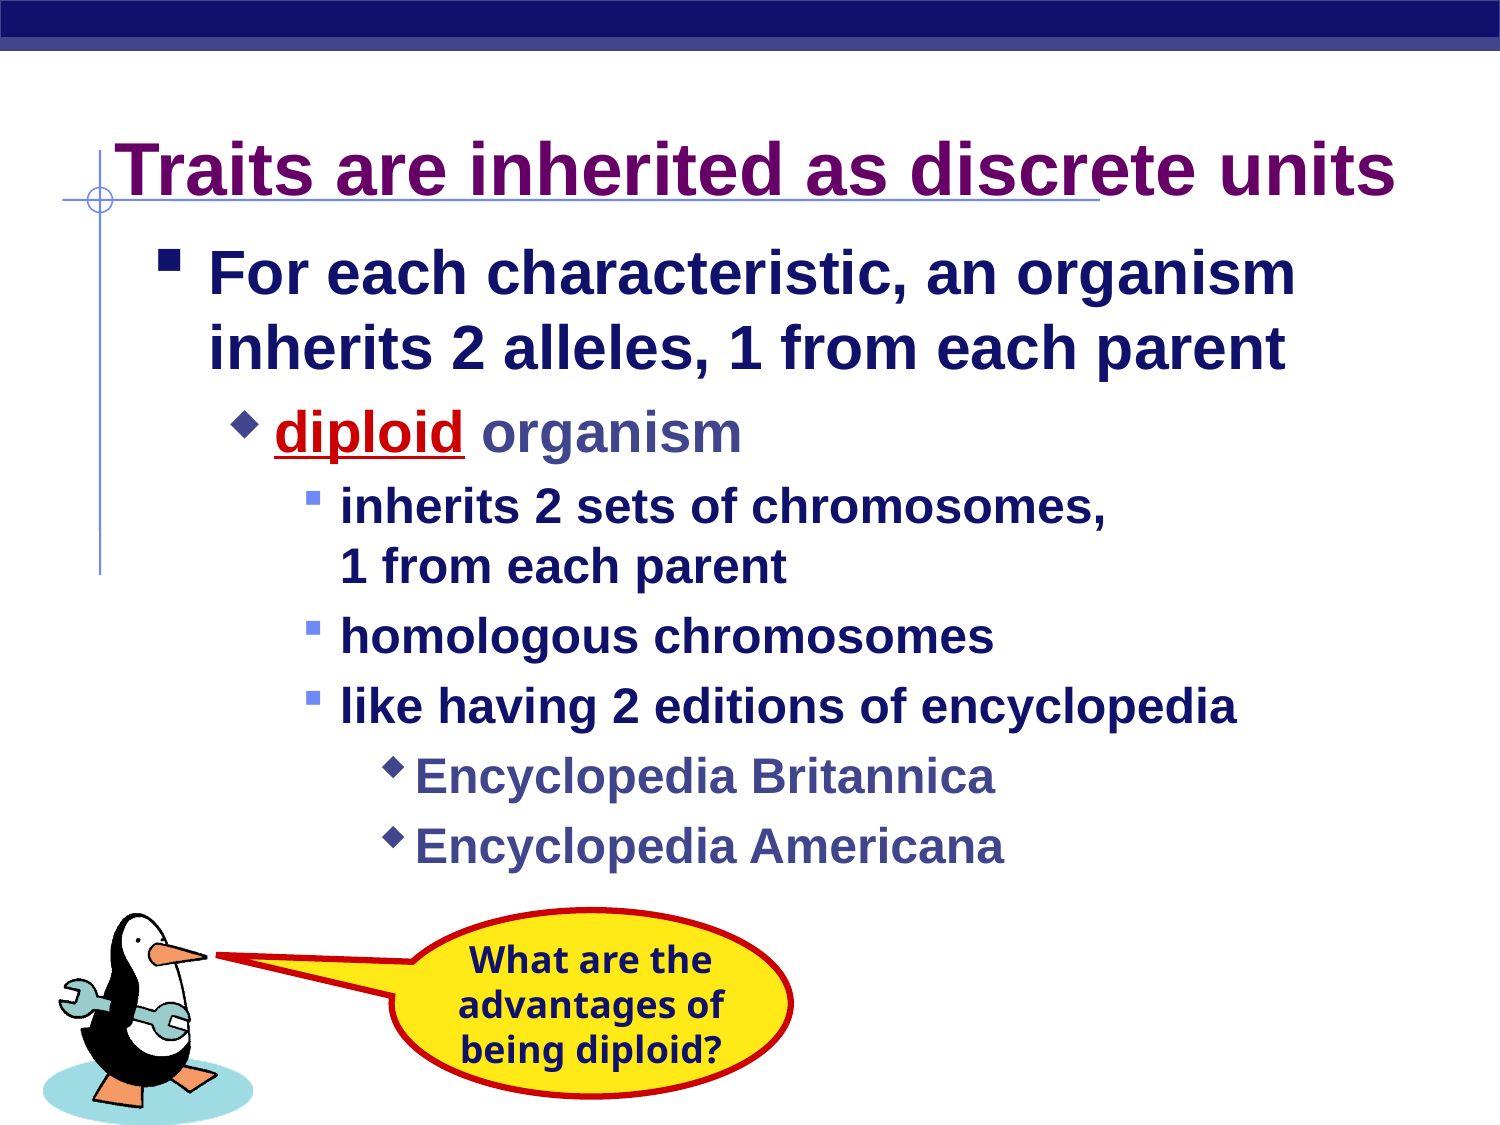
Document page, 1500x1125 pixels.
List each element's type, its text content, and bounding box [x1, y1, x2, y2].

picture [42, 912, 253, 1125]
text_box What are the advantages of being diploid? [257, 910, 791, 1097]
list For each characteristic, an organism inherits 2 alleles, 1 from each parent diploid organism inherits 2 sets of chromosomes, 1 from each parent homologous chromosomes like having 2 editions of encyclopedia Encyclopedia Britannica Encyclopedia Americana [137, 224, 1413, 913]
title Traits are inherited as discrete units [99, 112, 1463, 238]
